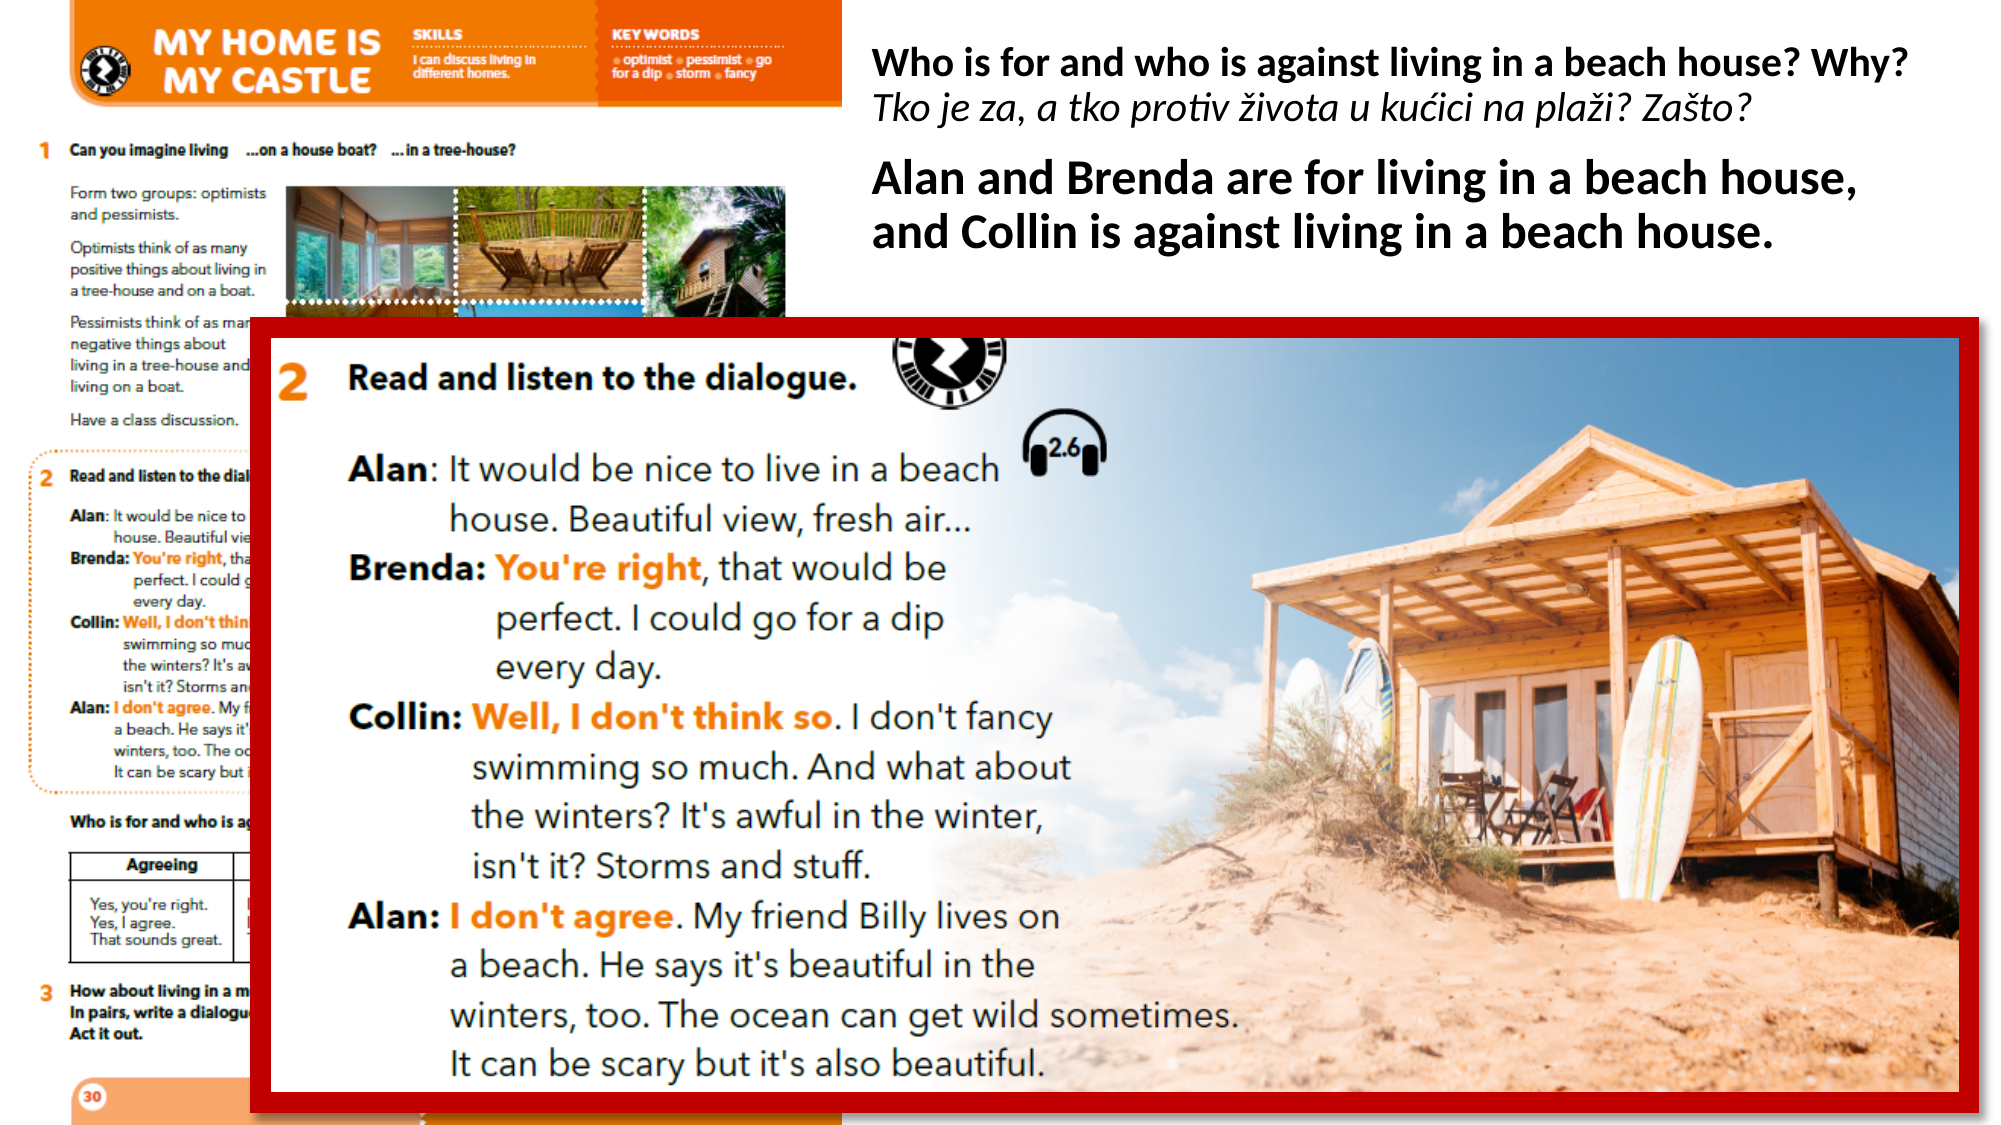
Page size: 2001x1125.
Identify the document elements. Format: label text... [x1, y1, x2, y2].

list Who is for and who is against living in a beach house? Why? Tko je za, a tko protiv života u kućici na plaži? Zašto? Alan and Brenda are for living in a beach house, and Collin is against living in a beach house. [856, 32, 1980, 316]
picture [0, 0, 1959, 1125]
